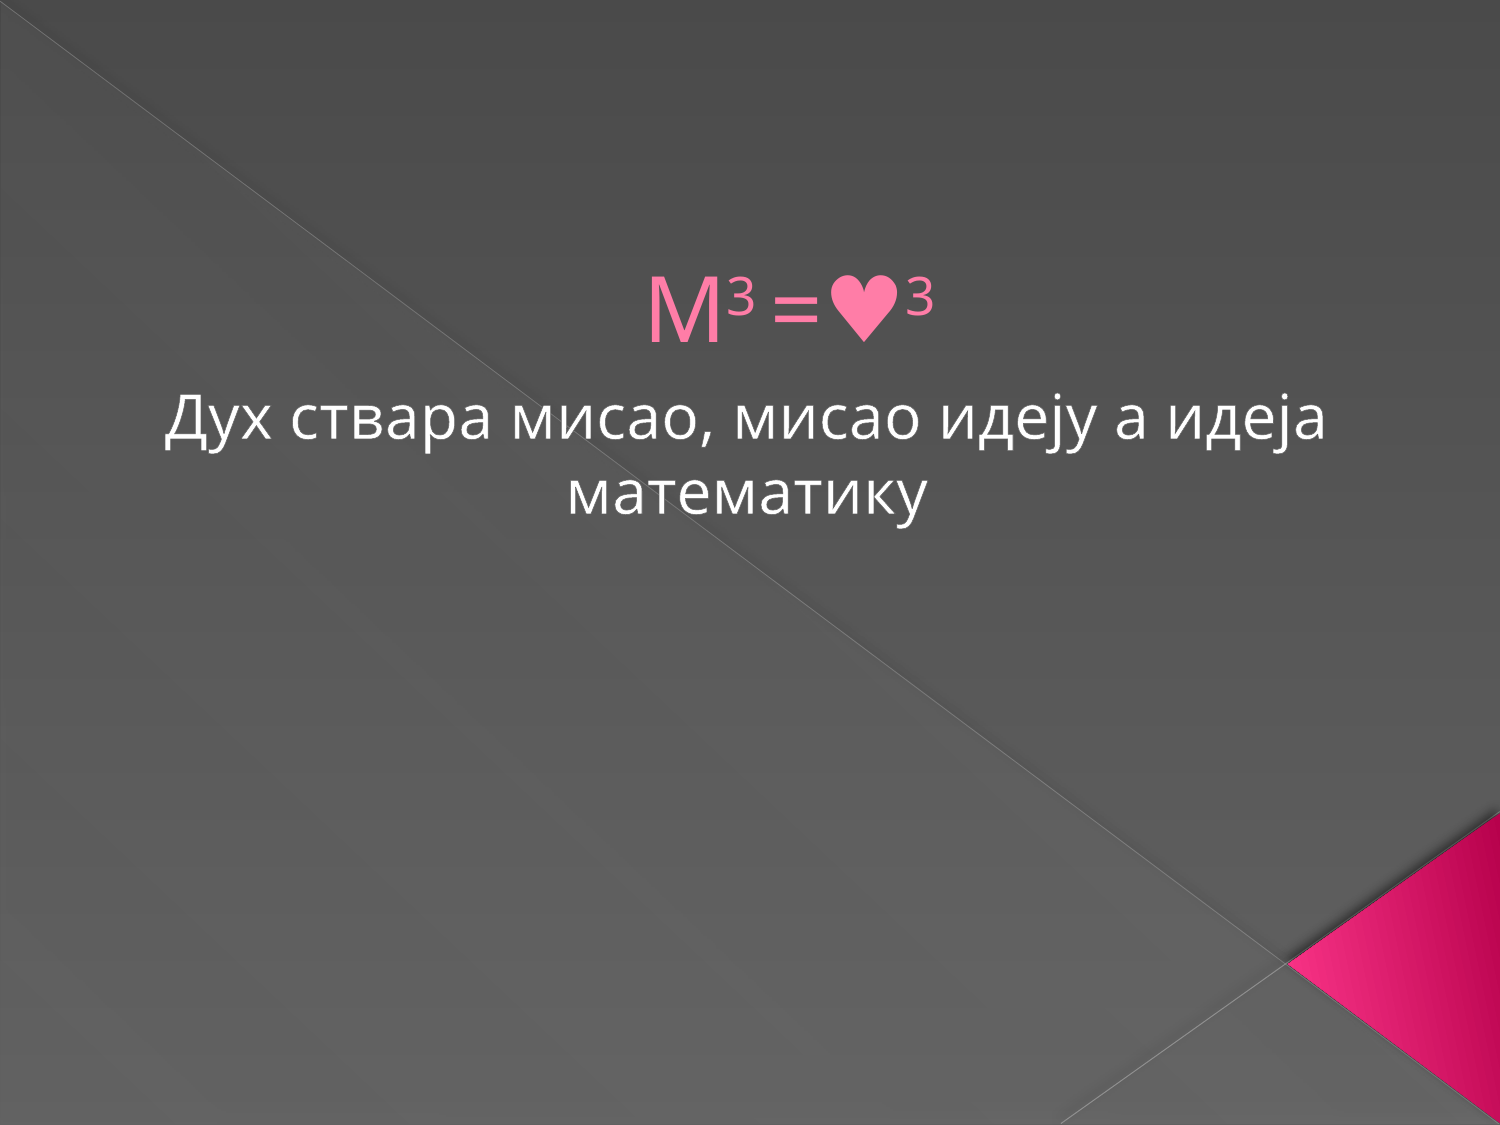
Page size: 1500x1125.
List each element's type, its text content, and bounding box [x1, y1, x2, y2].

title М3 =♥3 [88, 127, 1412, 369]
subtitle Дух ствара мисао, мисао идеју а идеја математику [88, 369, 1412, 657]
